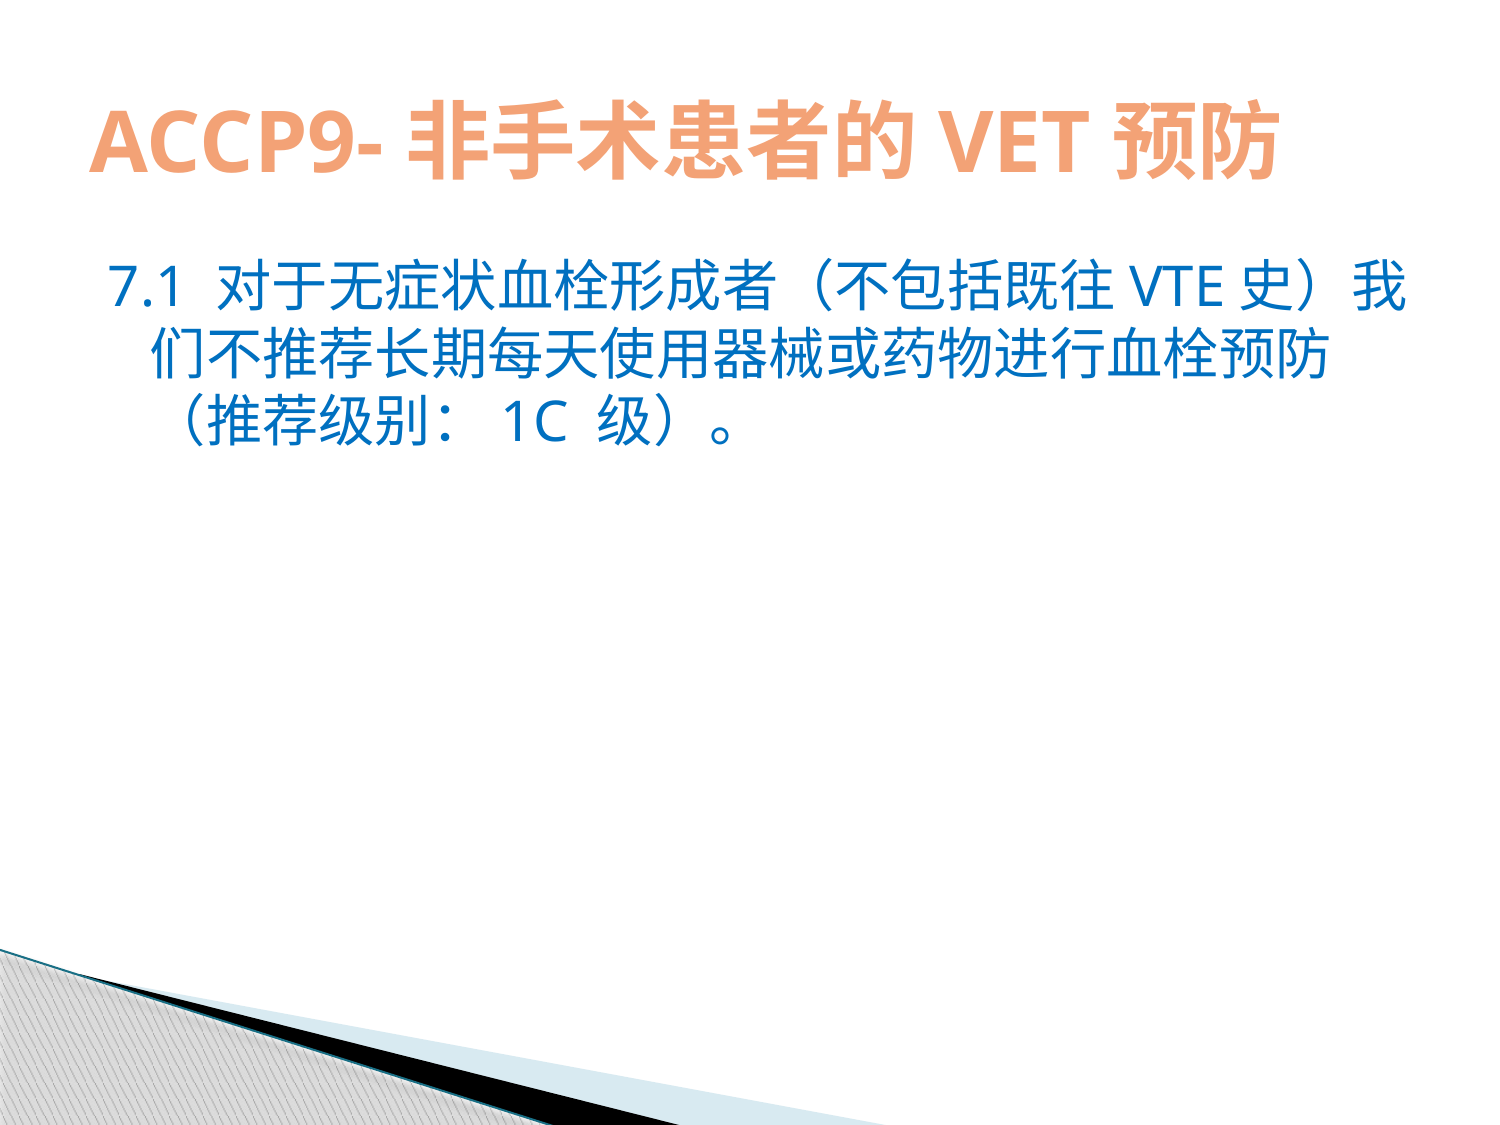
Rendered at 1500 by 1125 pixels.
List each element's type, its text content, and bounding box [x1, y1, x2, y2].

title ACCP9-非手术患者的VET预防 [75, 45, 1425, 233]
list 7.1 对于无症状血栓形成者（不包括既往VTE史）我们不推荐长期每天使用器械或药物进行血栓预防（推荐级别：1C 级）。 [74, 242, 1426, 986]
